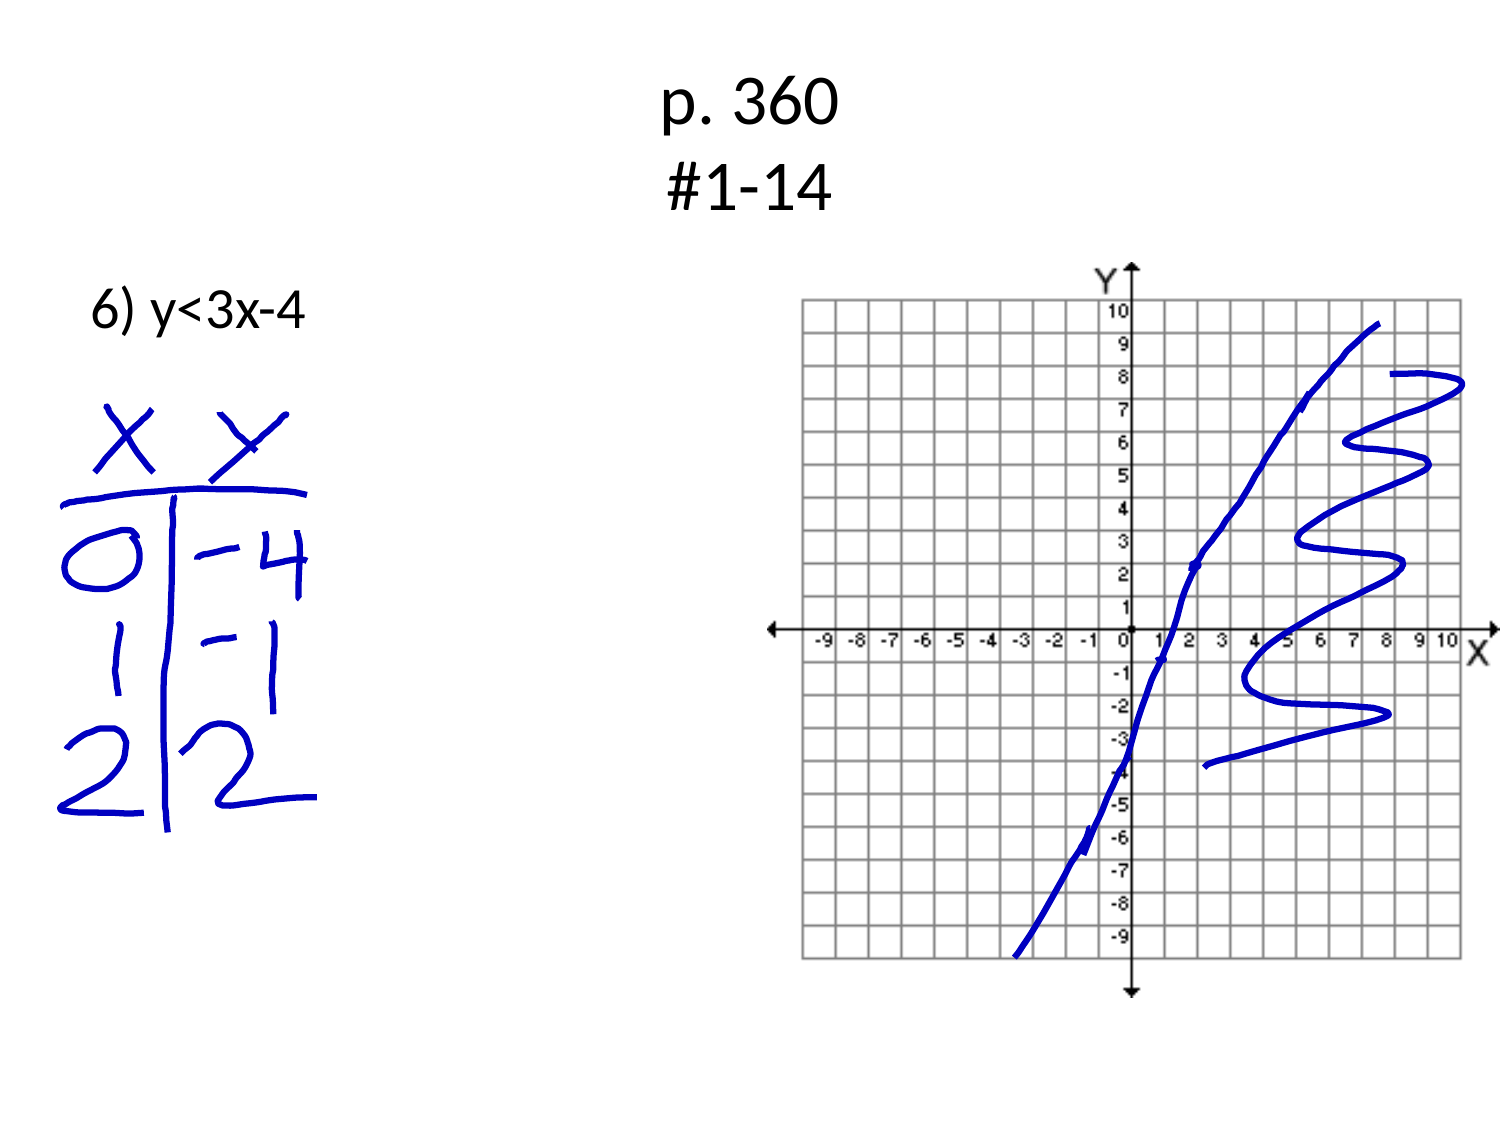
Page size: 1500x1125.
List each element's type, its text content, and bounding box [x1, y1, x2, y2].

text_box [63, 529, 141, 590]
text_box [127, 436, 155, 473]
text_box [271, 621, 276, 715]
text_box [162, 495, 175, 833]
text_box [296, 530, 301, 556]
text_box [105, 405, 126, 435]
text_box [209, 446, 250, 483]
text_box [94, 408, 153, 473]
text_box [251, 413, 287, 446]
title p. 360 #1-14 [75, 45, 1425, 233]
text_box [219, 412, 257, 452]
text_box [262, 531, 308, 568]
text_box [202, 636, 237, 645]
text_box [179, 722, 317, 807]
text_box [196, 546, 240, 560]
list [767, 262, 1500, 998]
text_box [59, 727, 144, 815]
text_box [114, 623, 122, 697]
list 6) y<3x-4 [75, 262, 738, 1005]
text_box [297, 561, 301, 600]
text_box [62, 487, 308, 509]
